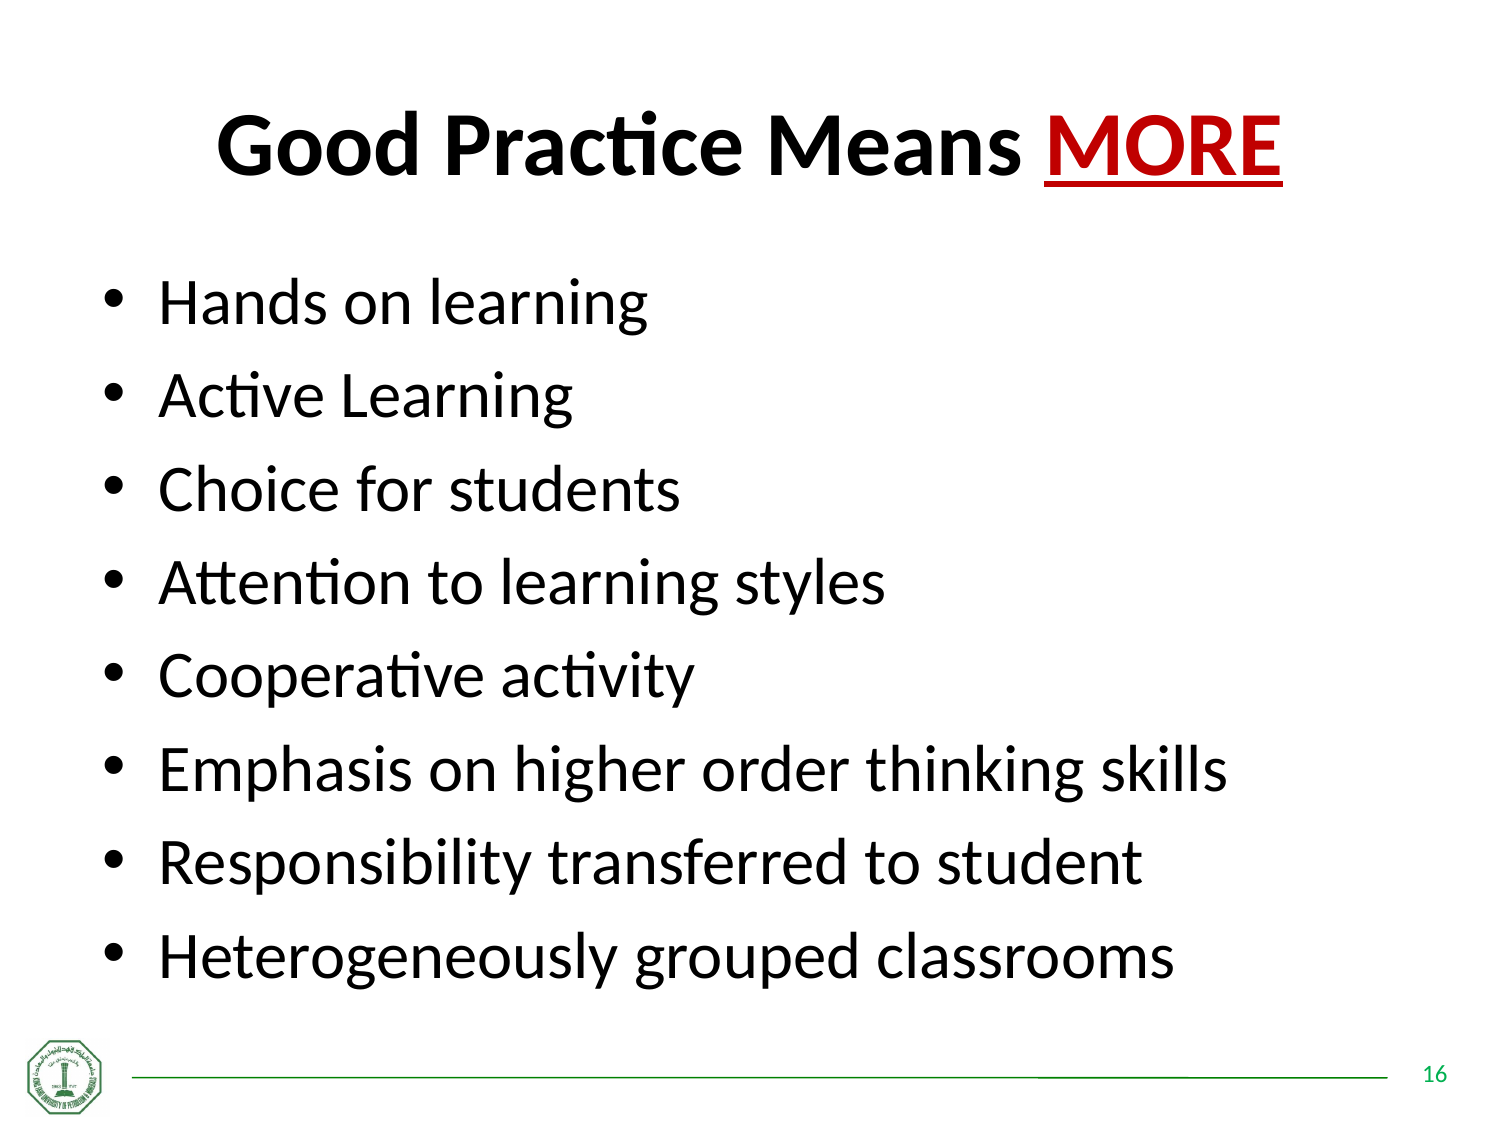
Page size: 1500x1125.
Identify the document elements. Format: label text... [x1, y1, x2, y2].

list Hands on learning Active Learning Choice for students Attention to learning styles Cooperative activity Emphasis on higher order thinking skills Responsibility transferred to student Heterogeneously grouped classrooms [87, 249, 1438, 1038]
slide_number 16 [1387, 1042, 1463, 1103]
title Good Practice Means MORE [75, 45, 1425, 233]
picture [25, 1038, 110, 1117]
